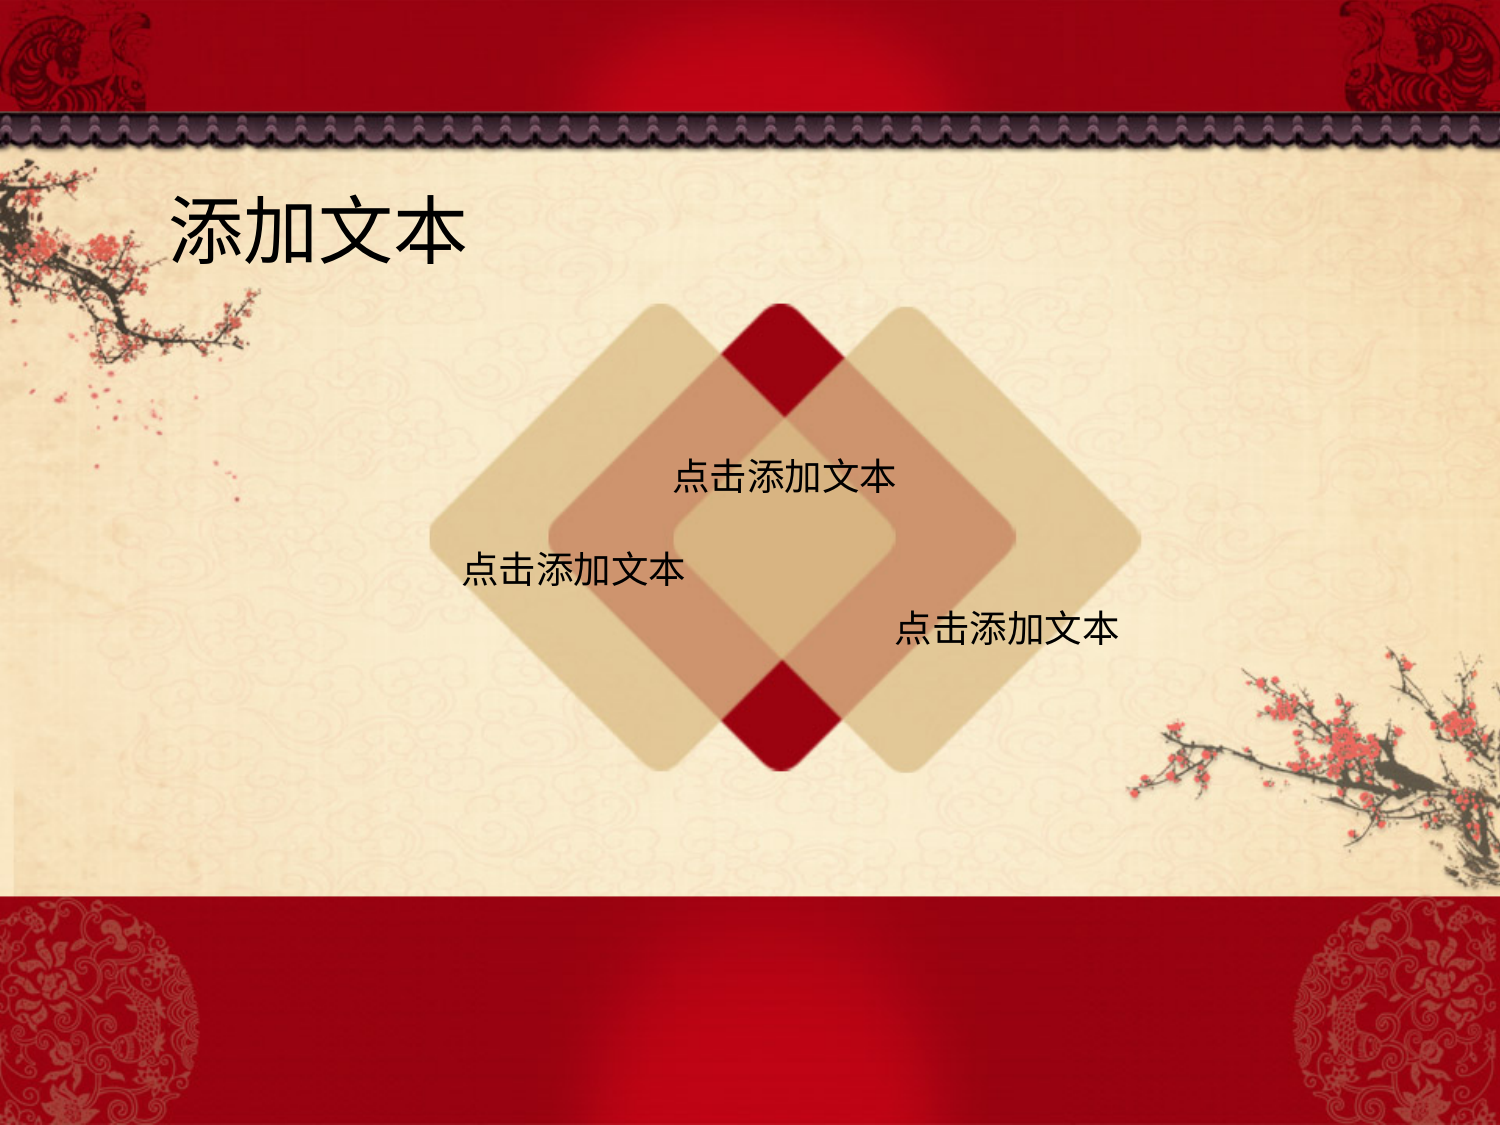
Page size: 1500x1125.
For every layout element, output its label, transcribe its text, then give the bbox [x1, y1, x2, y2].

text_box 添加文本 [154, 175, 484, 281]
text_box 点击添加文本 [657, 445, 913, 505]
text_box 点击添加文本 [446, 538, 702, 599]
picture [0, 0, 1500, 1125]
text_box 点击添加文本 [880, 597, 1135, 658]
